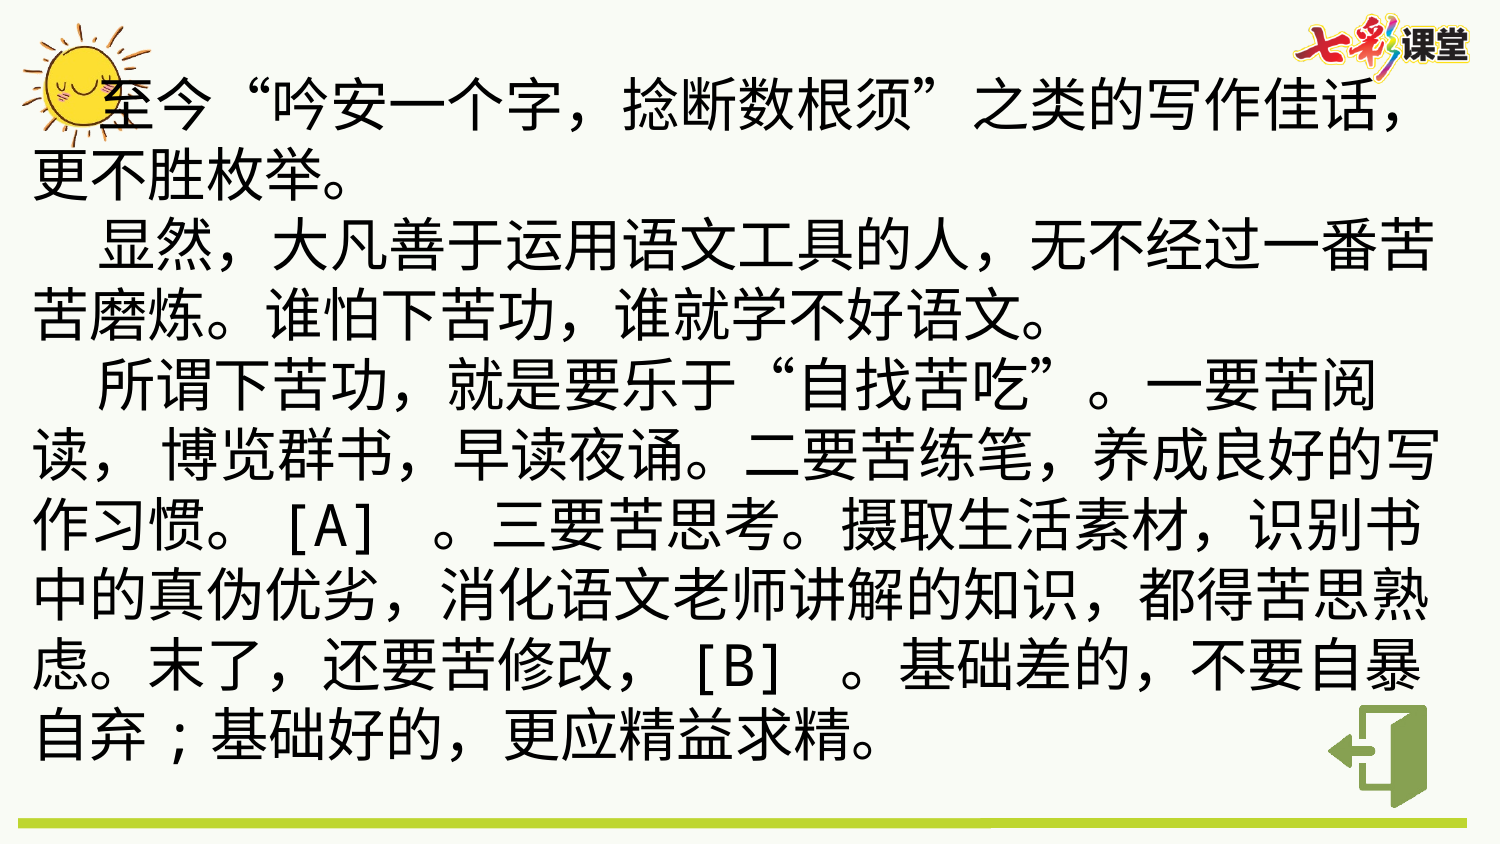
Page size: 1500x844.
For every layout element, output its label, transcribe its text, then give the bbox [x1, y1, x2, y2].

picture [0, 0, 173, 172]
picture [18, 704, 1467, 844]
text_box 至今“吟安一个字，捻断数根须”之类的写作佳话，更不胜枚举。 显然，大凡善于运用语文工具的人，无不经过一番苦苦磨炼。谁怕下苦功，谁就学不好语文。 所谓下苦功，就是要乐于“自找苦吃”。一要苦阅读， 博览群书，早读夜诵。二要苦练笔，养成良好的写作习惯。[A] 。三要苦思考。摄取生活素材，识别书中的真伪优劣，消化语文老师讲解的知识，都得苦思熟虑。末了，还要苦修改，[B] 。基础差的，不要自暴自弃;基础好的，更应精益求精。 [16, 60, 1484, 776]
picture [1291, 9, 1472, 60]
